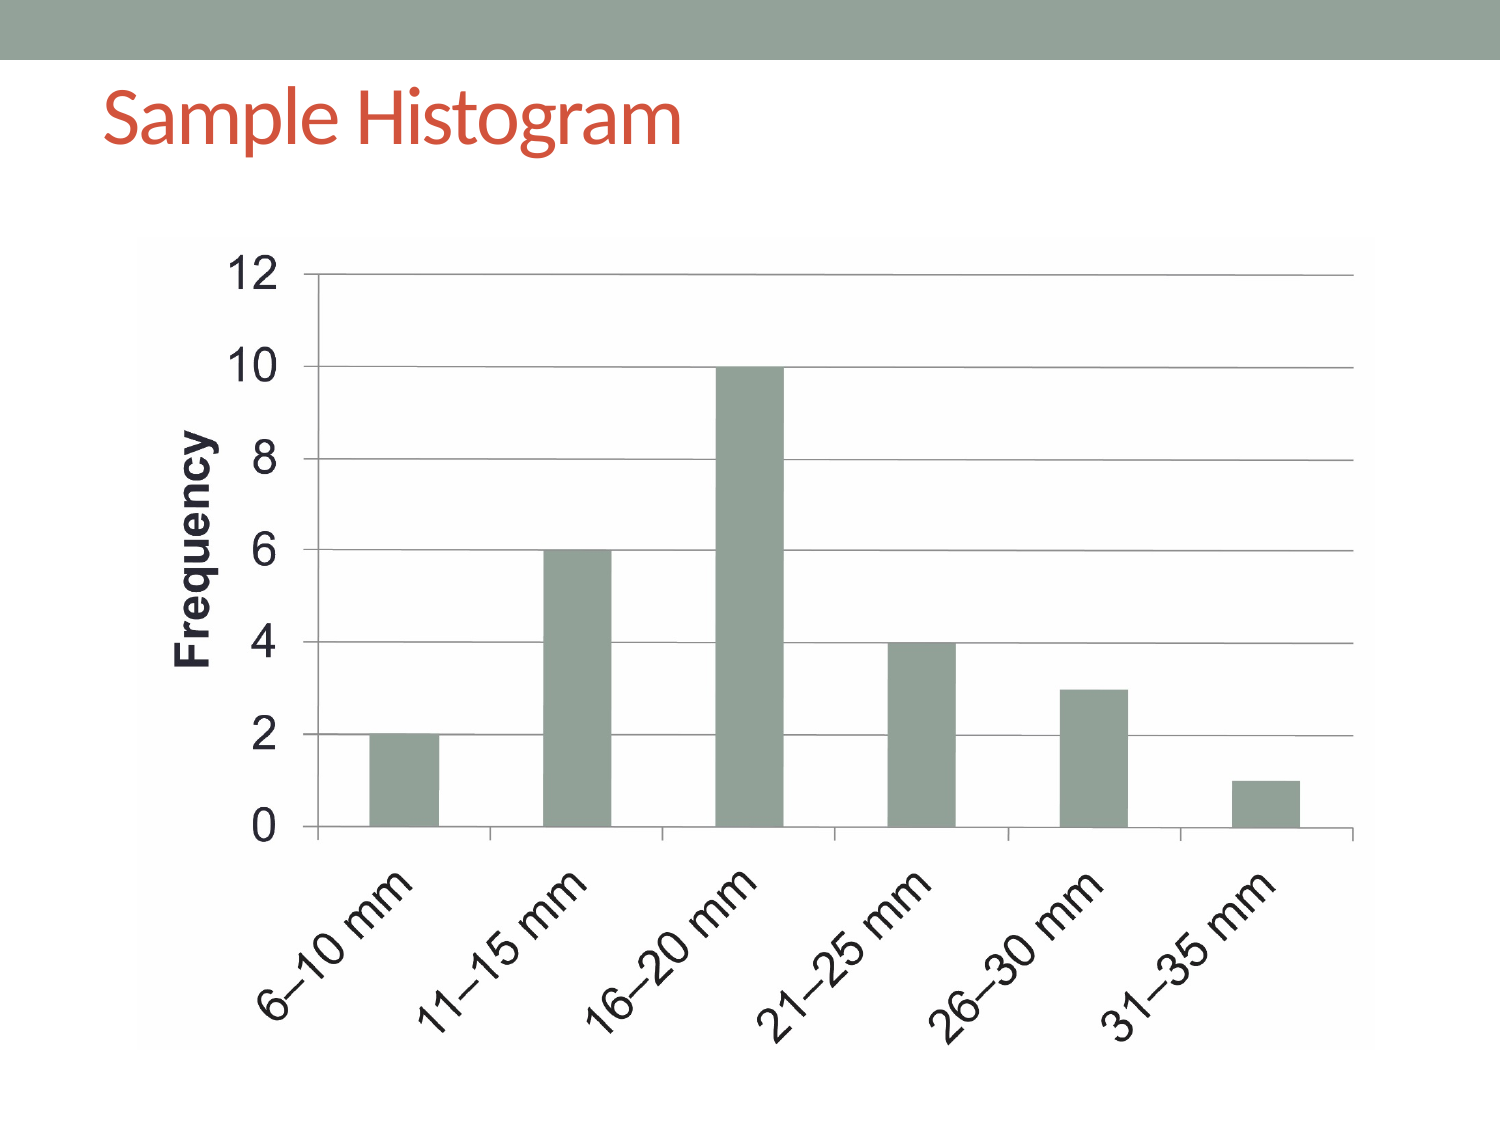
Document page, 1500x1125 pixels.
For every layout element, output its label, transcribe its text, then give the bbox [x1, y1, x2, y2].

text_box Sample Histogram [87, 75, 1425, 200]
picture [137, 237, 1376, 1050]
